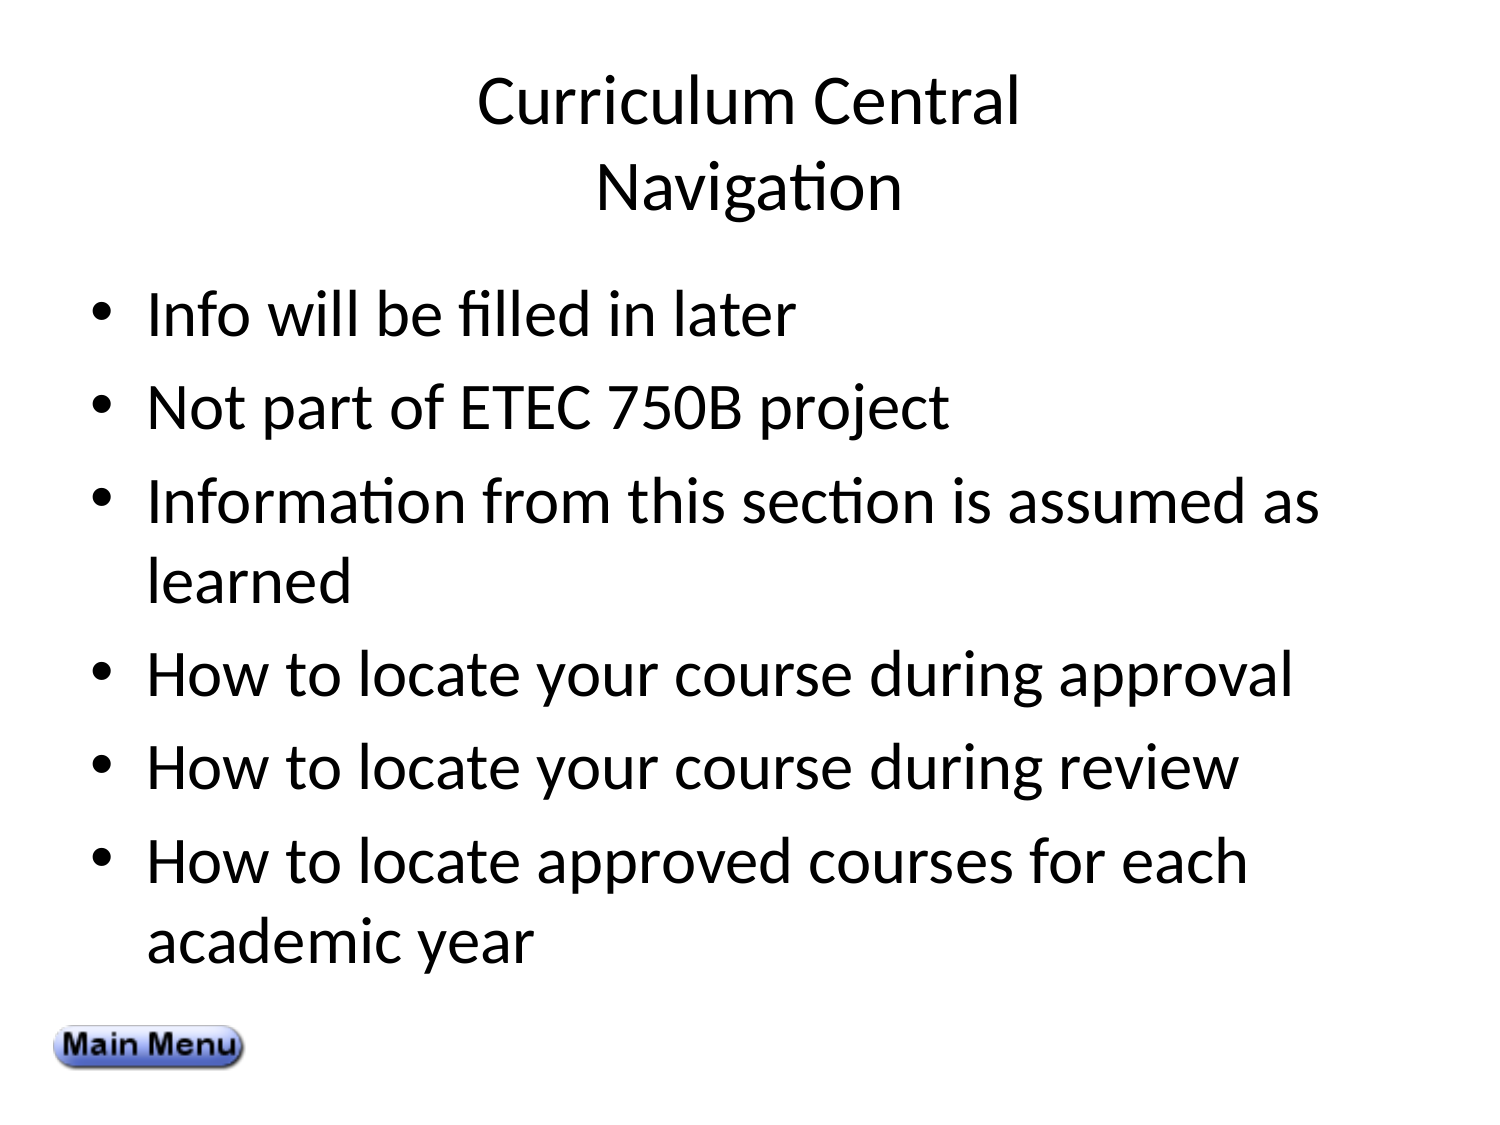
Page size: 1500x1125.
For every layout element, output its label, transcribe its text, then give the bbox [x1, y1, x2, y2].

list Info will be filled in later Not part of ETEC 750B project Information from this section is assumed as learned How to locate your course during approval How to locate your course during review How to locate approved courses for each academic year [75, 262, 1425, 1005]
title Curriculum Central Navigation [75, 45, 1425, 233]
picture [51, 1024, 251, 1076]
